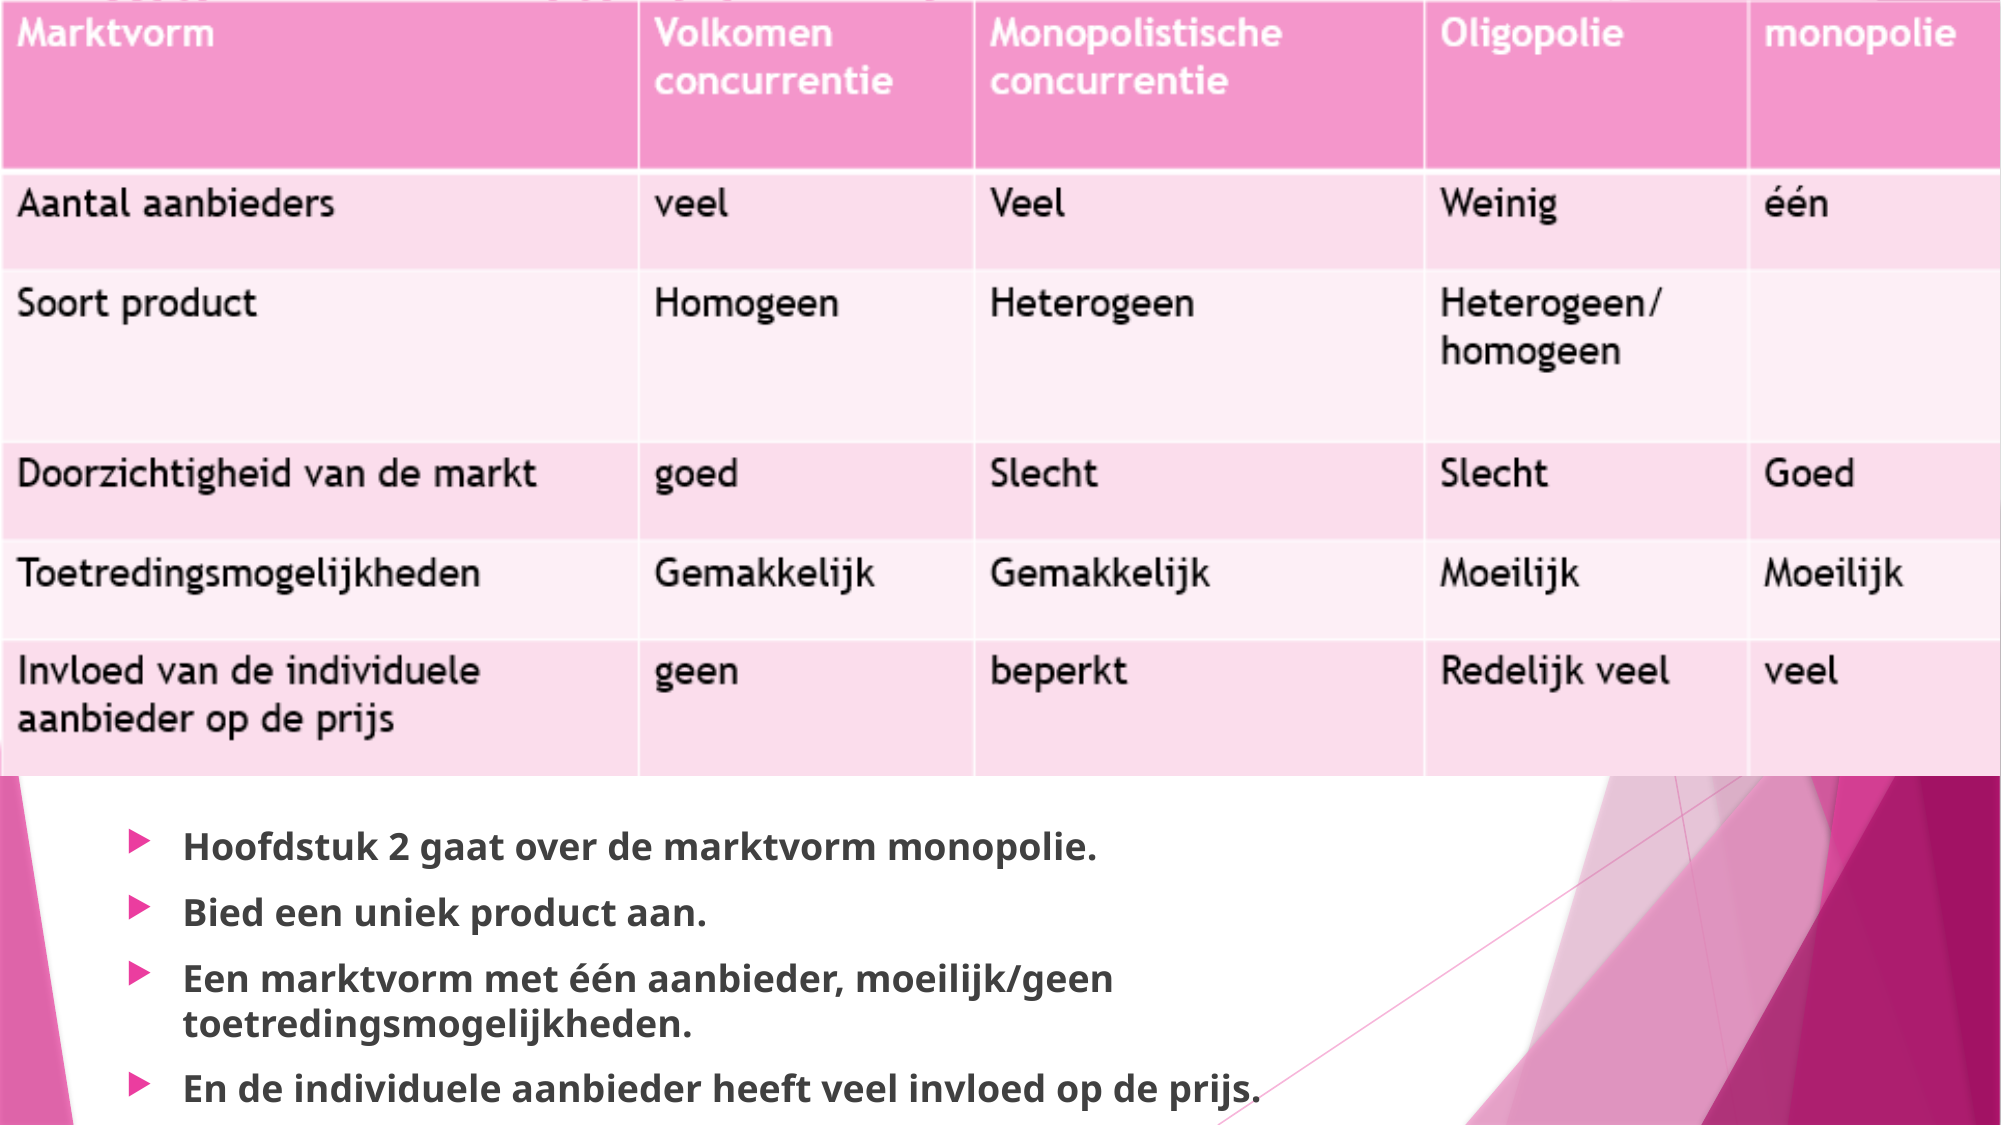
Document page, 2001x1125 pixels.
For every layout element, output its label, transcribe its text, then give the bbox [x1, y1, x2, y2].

list Hoofdstuk 2 gaat over de marktvorm monopolie. Bied een uniek product aan. Een marktvorm met één aanbieder, moeilijk/geen toetredingsmogelijkheden. En de individuele aanbieder heeft veel invloed op de prijs. [111, 790, 1593, 1125]
picture [0, 0, 2000, 779]
